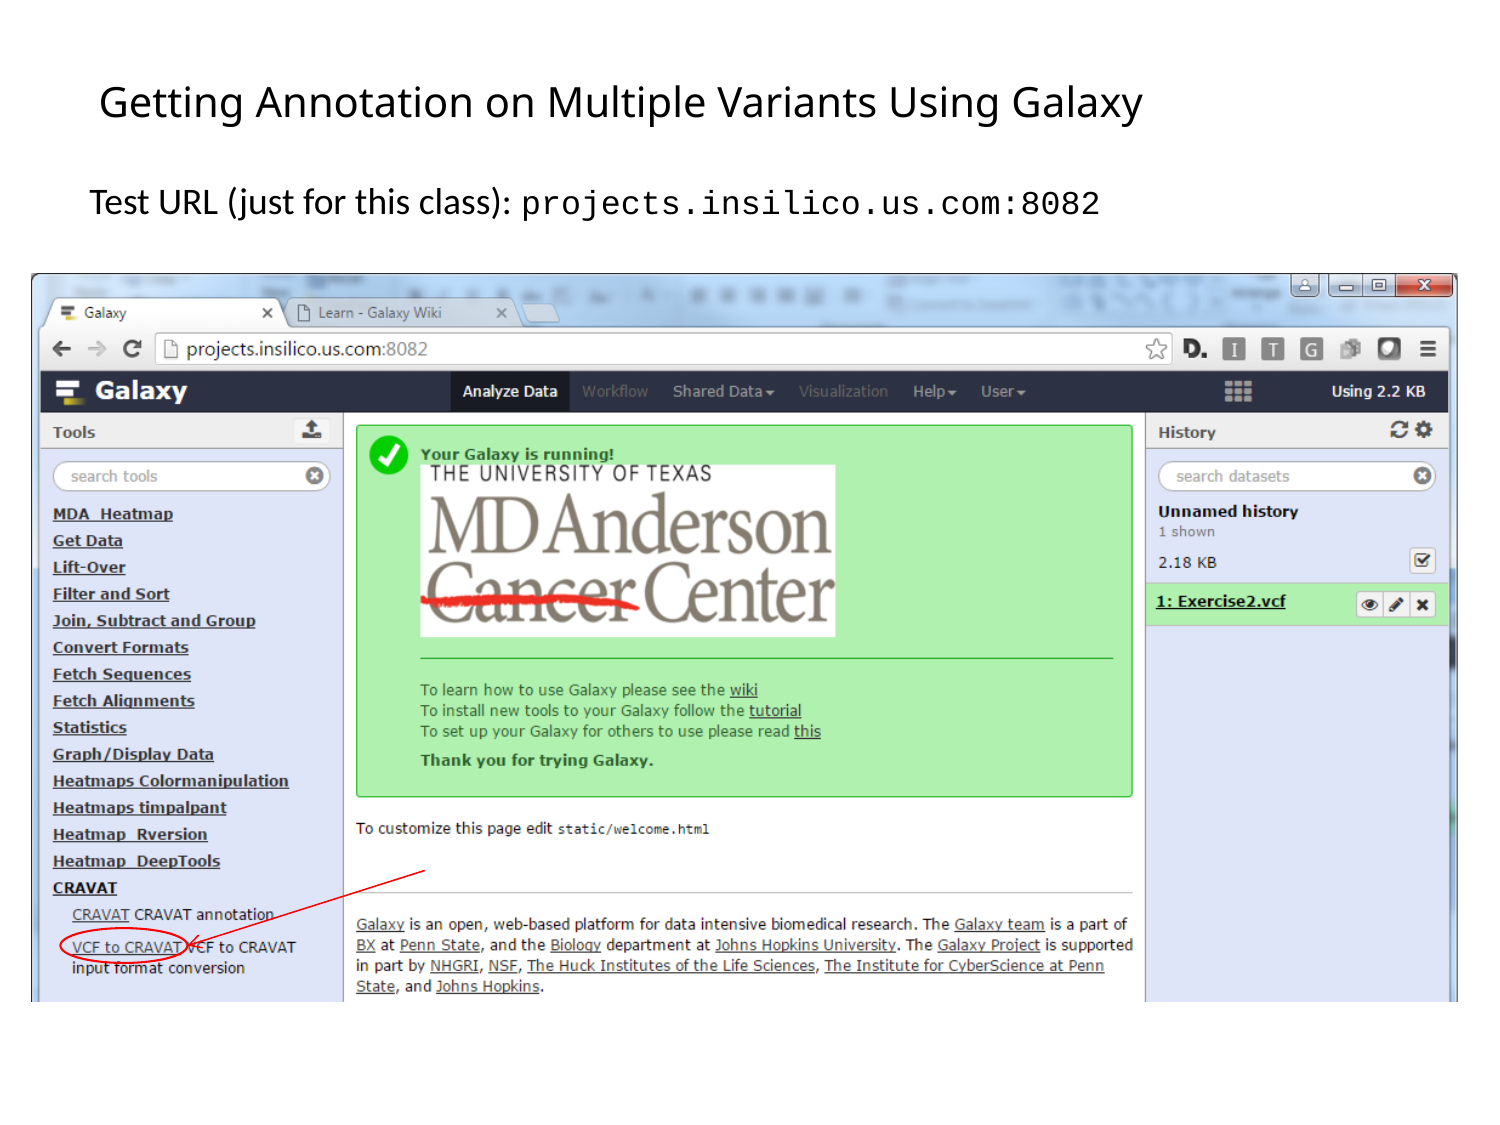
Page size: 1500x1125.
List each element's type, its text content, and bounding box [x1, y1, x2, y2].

picture [30, 273, 1458, 1002]
text_box Getting Annotation on Multiple Variants Using Galaxy [83, 68, 1159, 134]
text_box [187, 870, 425, 946]
text_box Test URL (just for this class): projects.insilico.us.com:8082 [74, 169, 1116, 230]
